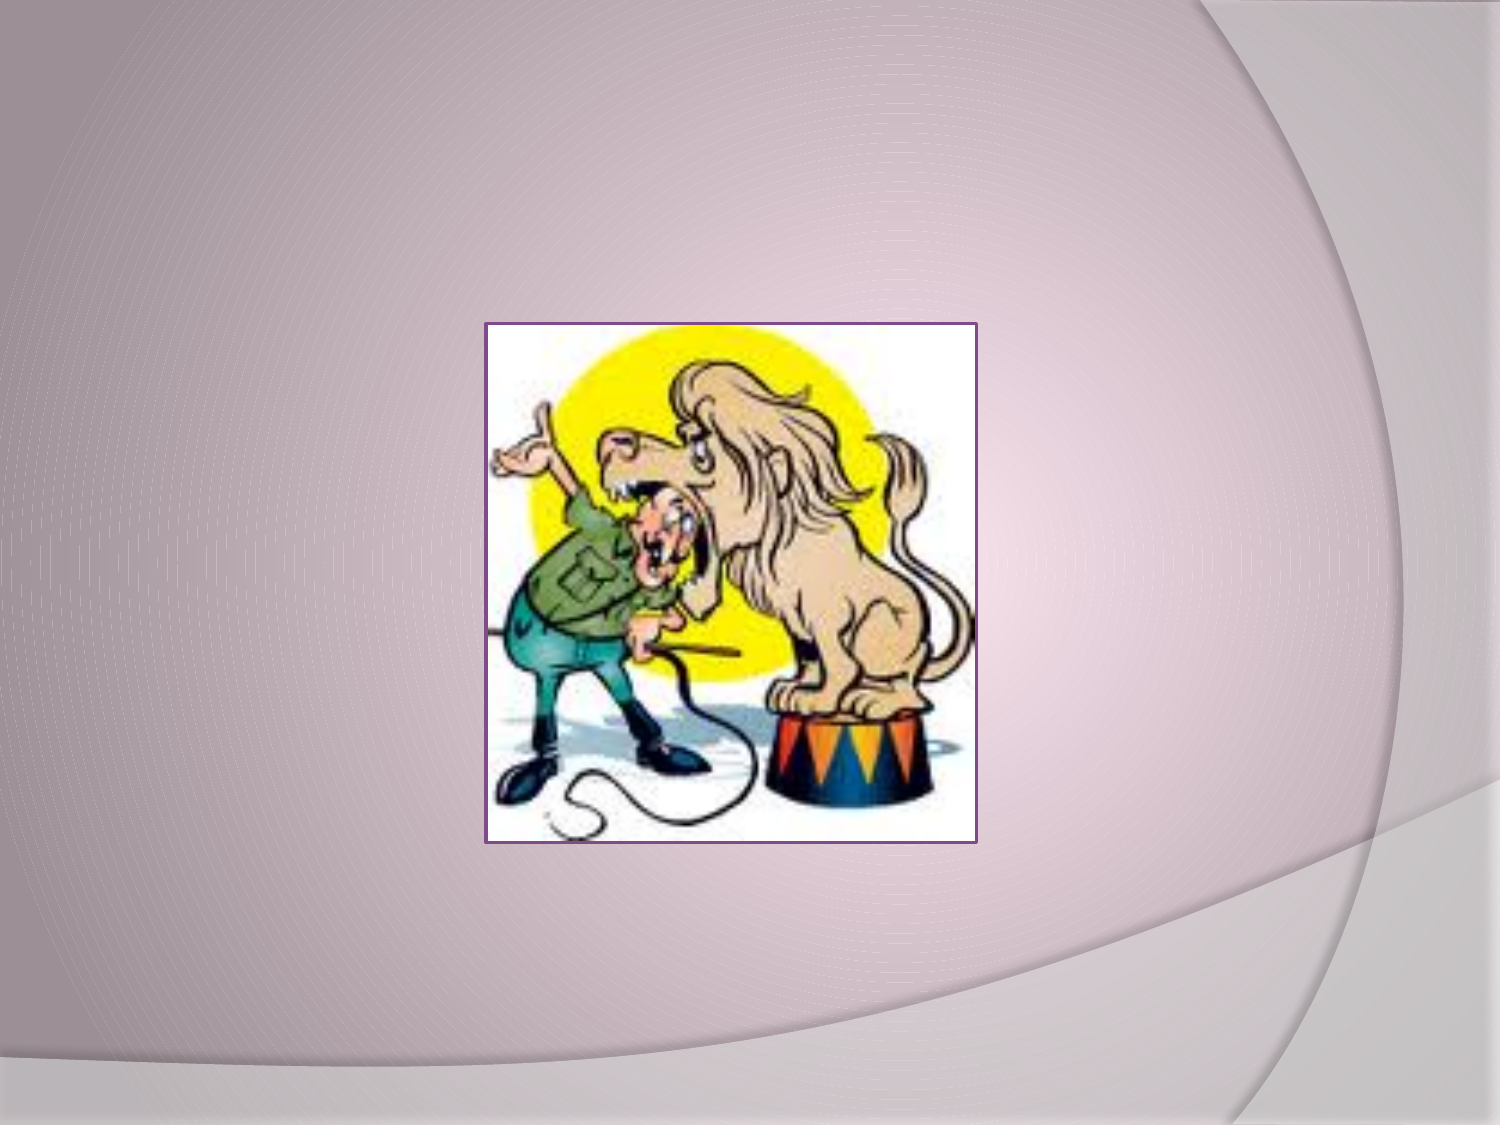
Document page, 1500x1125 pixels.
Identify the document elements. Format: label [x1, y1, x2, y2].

list [487, 324, 976, 842]
